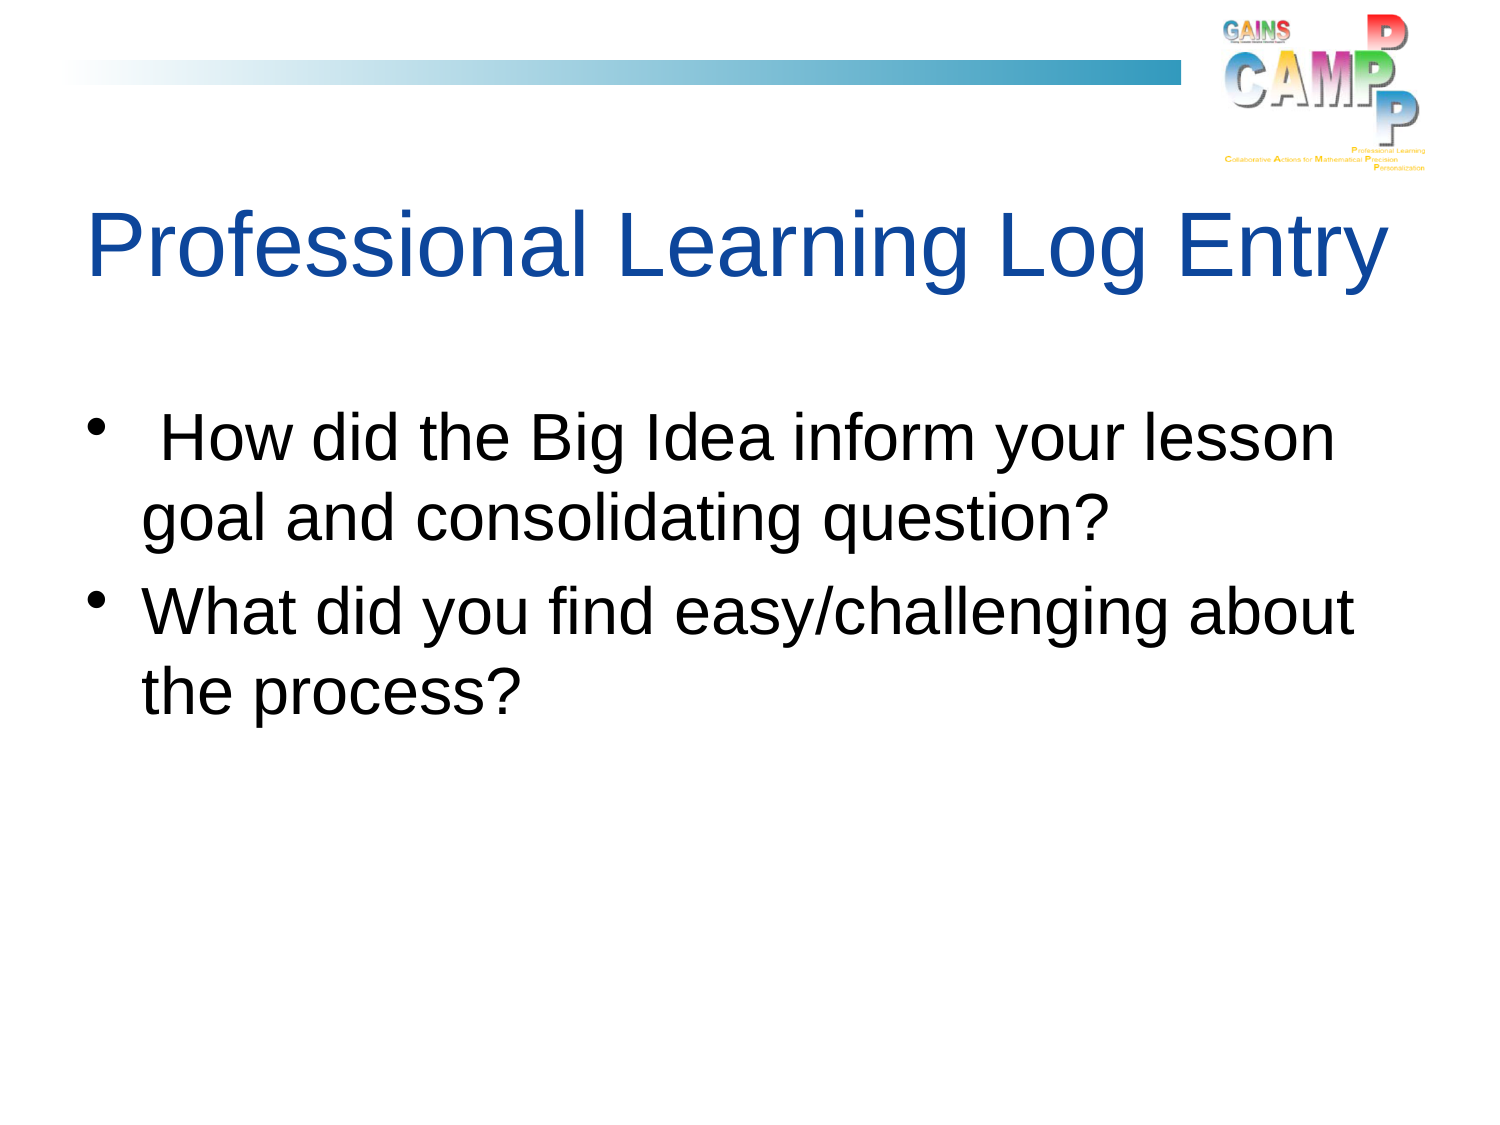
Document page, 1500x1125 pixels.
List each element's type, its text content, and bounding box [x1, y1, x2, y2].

picture [1204, 0, 1442, 190]
title Professional Learning Log Entry [70, 152, 1421, 328]
list How did the Big Idea inform your lesson goal and consolidating question? What did you find easy/challenging about the process? [70, 386, 1421, 1125]
